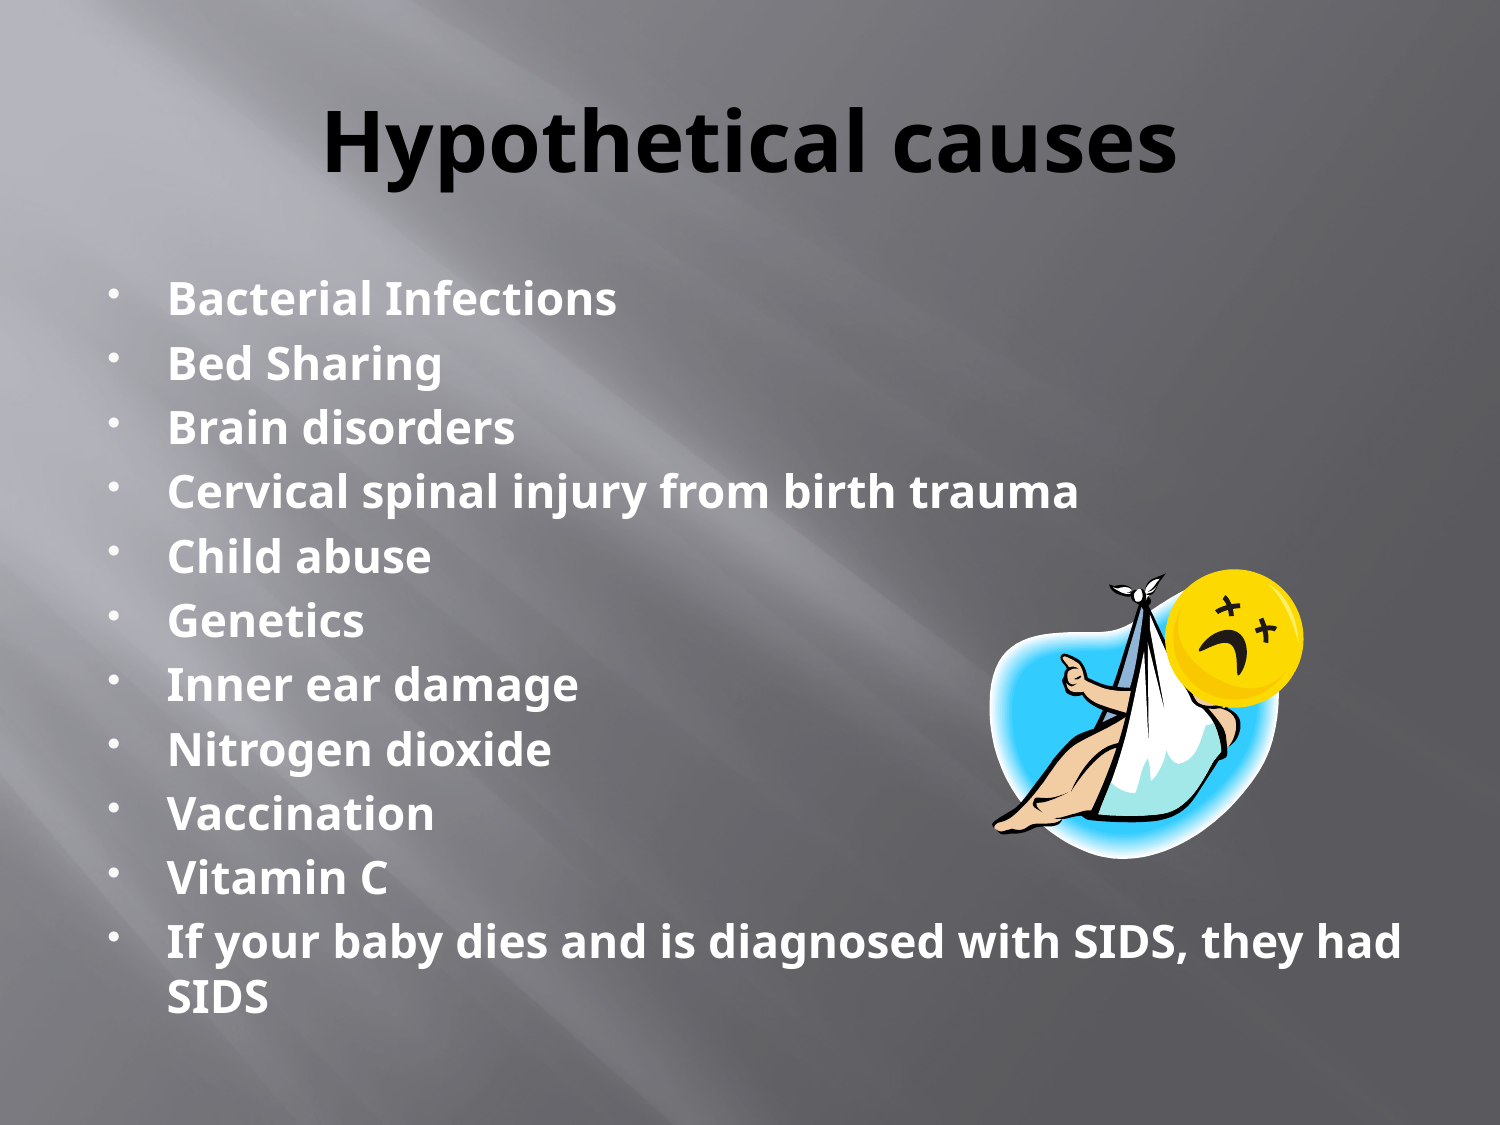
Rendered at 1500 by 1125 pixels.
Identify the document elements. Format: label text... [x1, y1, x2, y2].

list Bacterial Infections Bed Sharing Brain disorders Cervical spinal injury from birth trauma Child abuse Genetics Inner ear damage Nitrogen dioxide Vaccination Vitamin C If your baby dies and is diagnosed with SIDS, they had SIDS [75, 262, 1425, 1035]
title Hypothetical causes [75, 45, 1425, 233]
picture [987, 562, 1304, 876]
